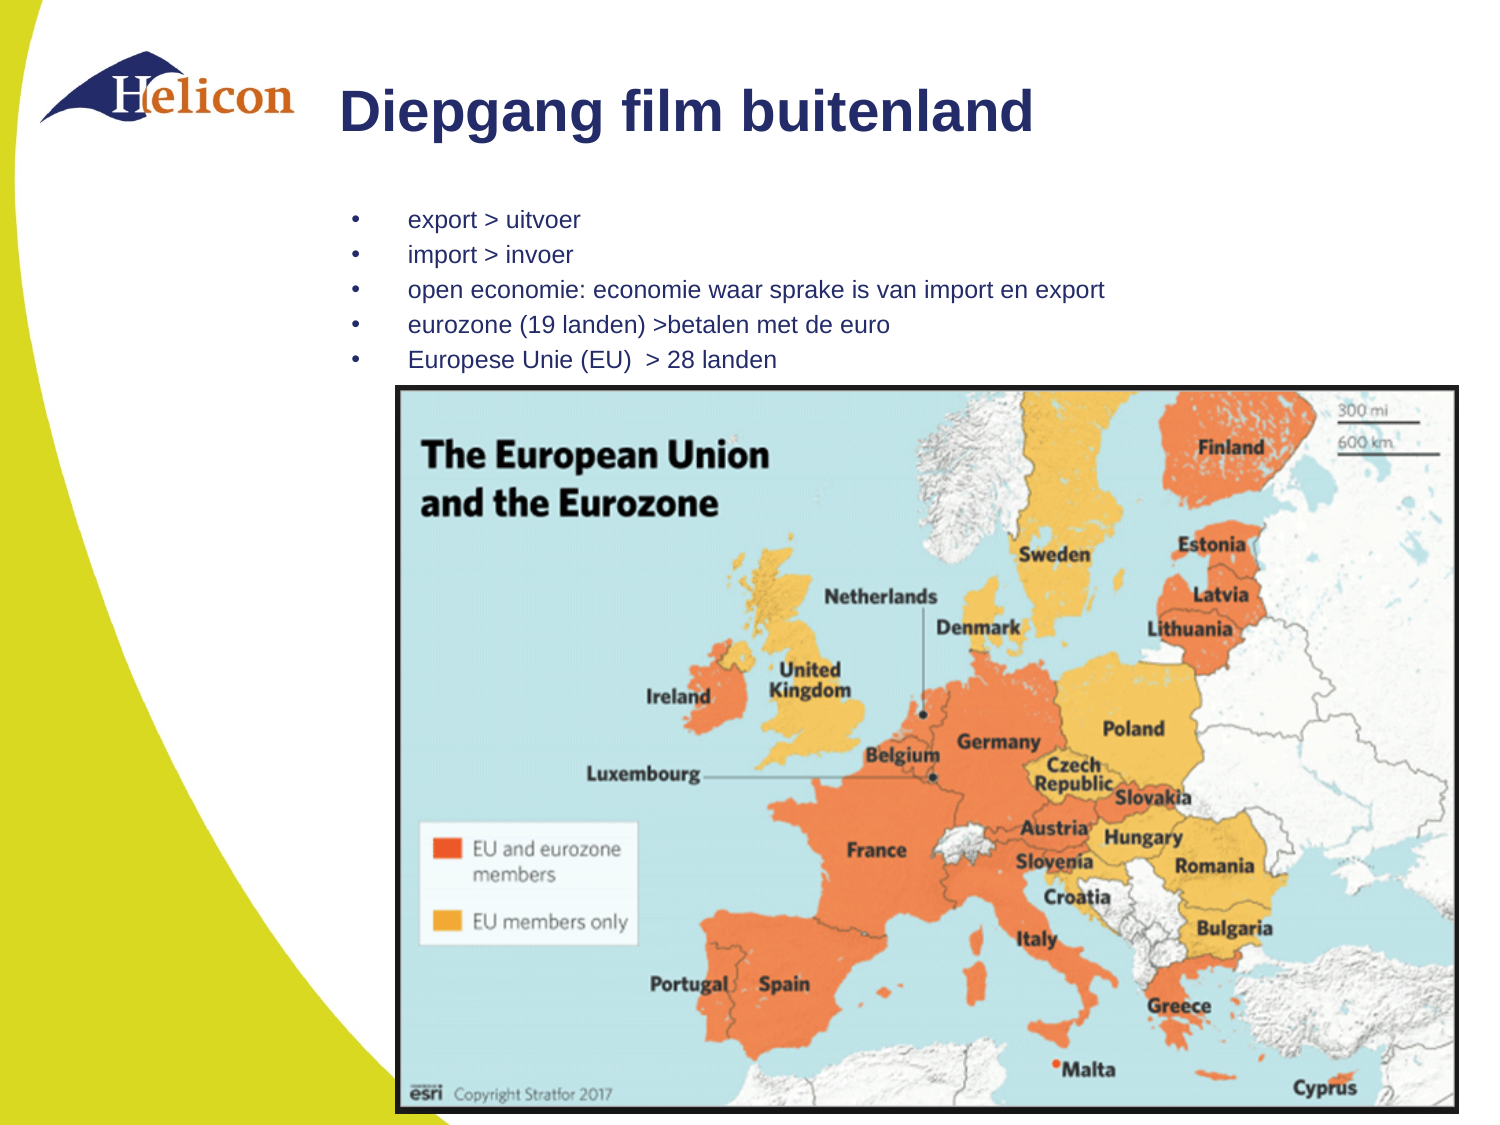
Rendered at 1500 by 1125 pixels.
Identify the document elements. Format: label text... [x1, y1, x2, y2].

title Diepgang film buitenland [324, 54, 1415, 161]
picture [0, 0, 1500, 1125]
list export > uitvoer import > invoer open economie: economie waar sprake is van import en export eurozone (19 landen) >betalen met de euro Europese Unie (EU) > 28 landen [336, 196, 1425, 1005]
